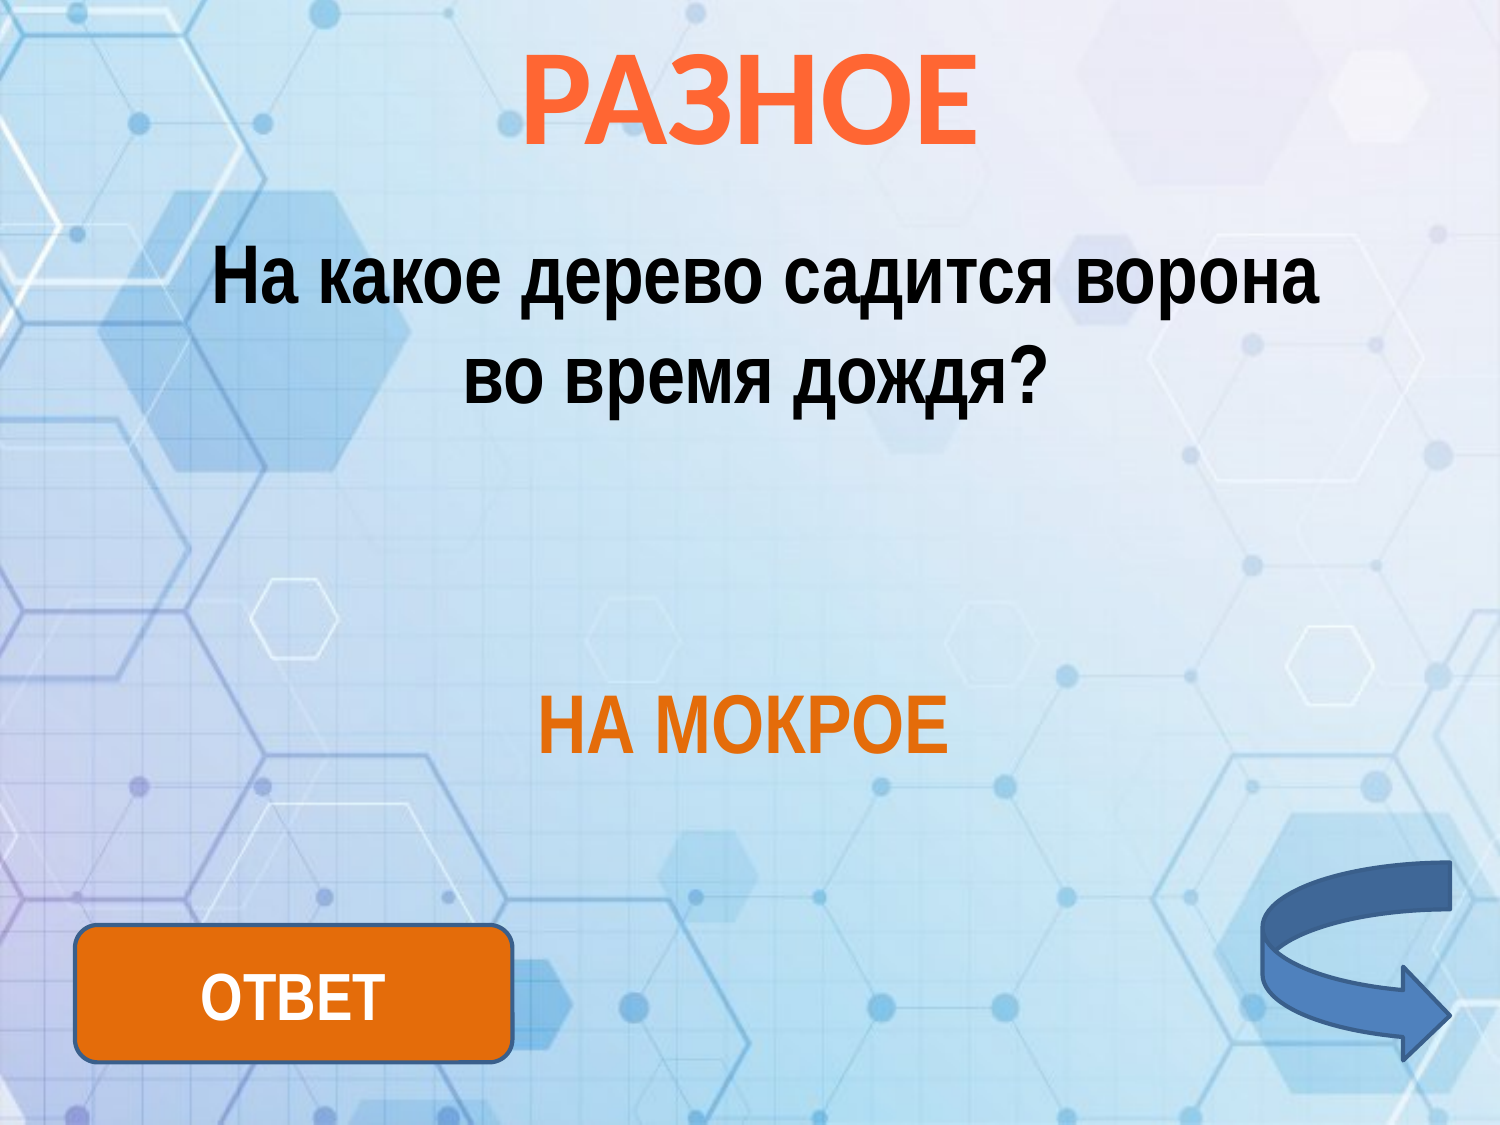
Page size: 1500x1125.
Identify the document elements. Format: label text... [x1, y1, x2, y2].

text_box На какое дерево садится ворона во время дождя? [162, 212, 1350, 508]
picture [0, 180, 1500, 1125]
text_box РАЗНОЕ [0, 0, 1500, 180]
text_box НА МОКРОЕ [275, 662, 1213, 778]
text_box ОТВЕТ [72, 922, 515, 1065]
text_box [1260, 860, 1453, 1063]
